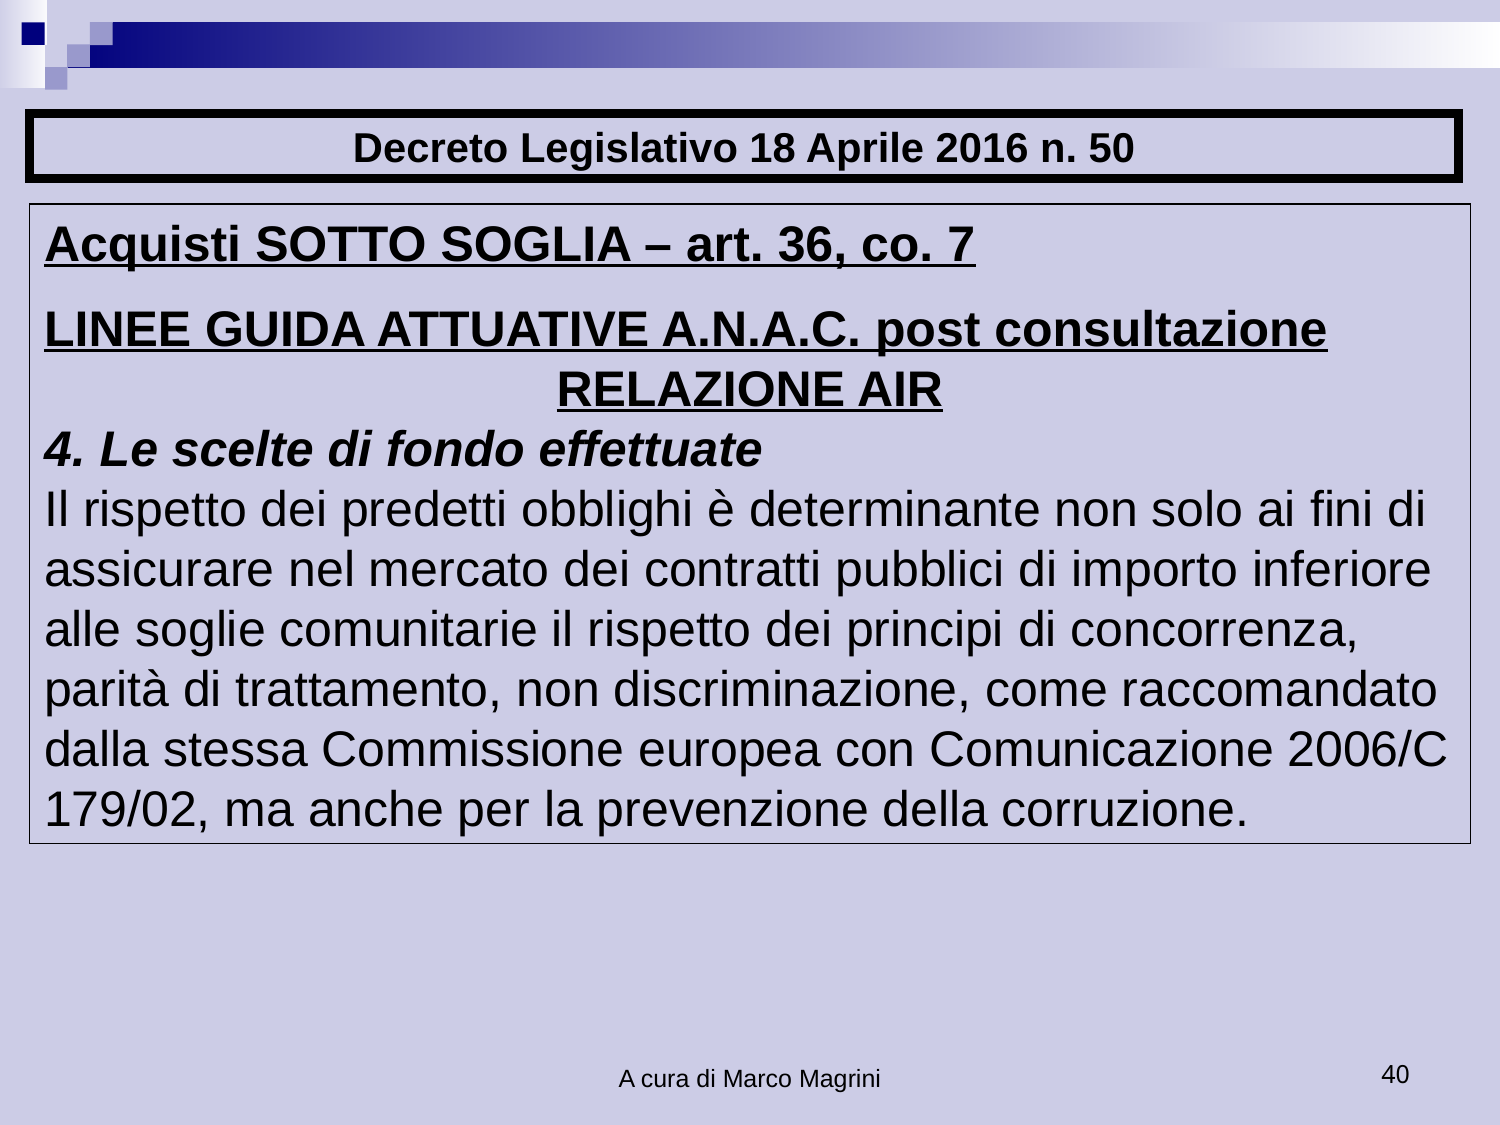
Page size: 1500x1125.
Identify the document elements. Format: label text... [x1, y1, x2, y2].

footer A cura di Marco Magrini [512, 1025, 988, 1100]
text_box Decreto Legislativo 18 Aprile 2016 n. 50 [29, 113, 1459, 179]
text_box Acquisti SOTTO SOGLIA – art. 36, co. 7 LINEE GUIDA ATTUATIVE A.N.A.C. post consultazione RELAZIONE AIR 4. Le scelte di fondo effettuate Il rispetto dei predetti obblighi è determinante non solo ai fini di assicurare nel mercato dei contratti pubblici di importo inferiore alle soglie comunitarie il rispetto dei principi di concorrenza, parità di trattamento, non discriminazione, come raccomandato dalla stessa Commissione europea con Comunicazione 2006/C 179/02, ma anche per la prevenzione della corruzione. [29, 203, 1471, 844]
slide_number 40 [1074, 1025, 1425, 1100]
